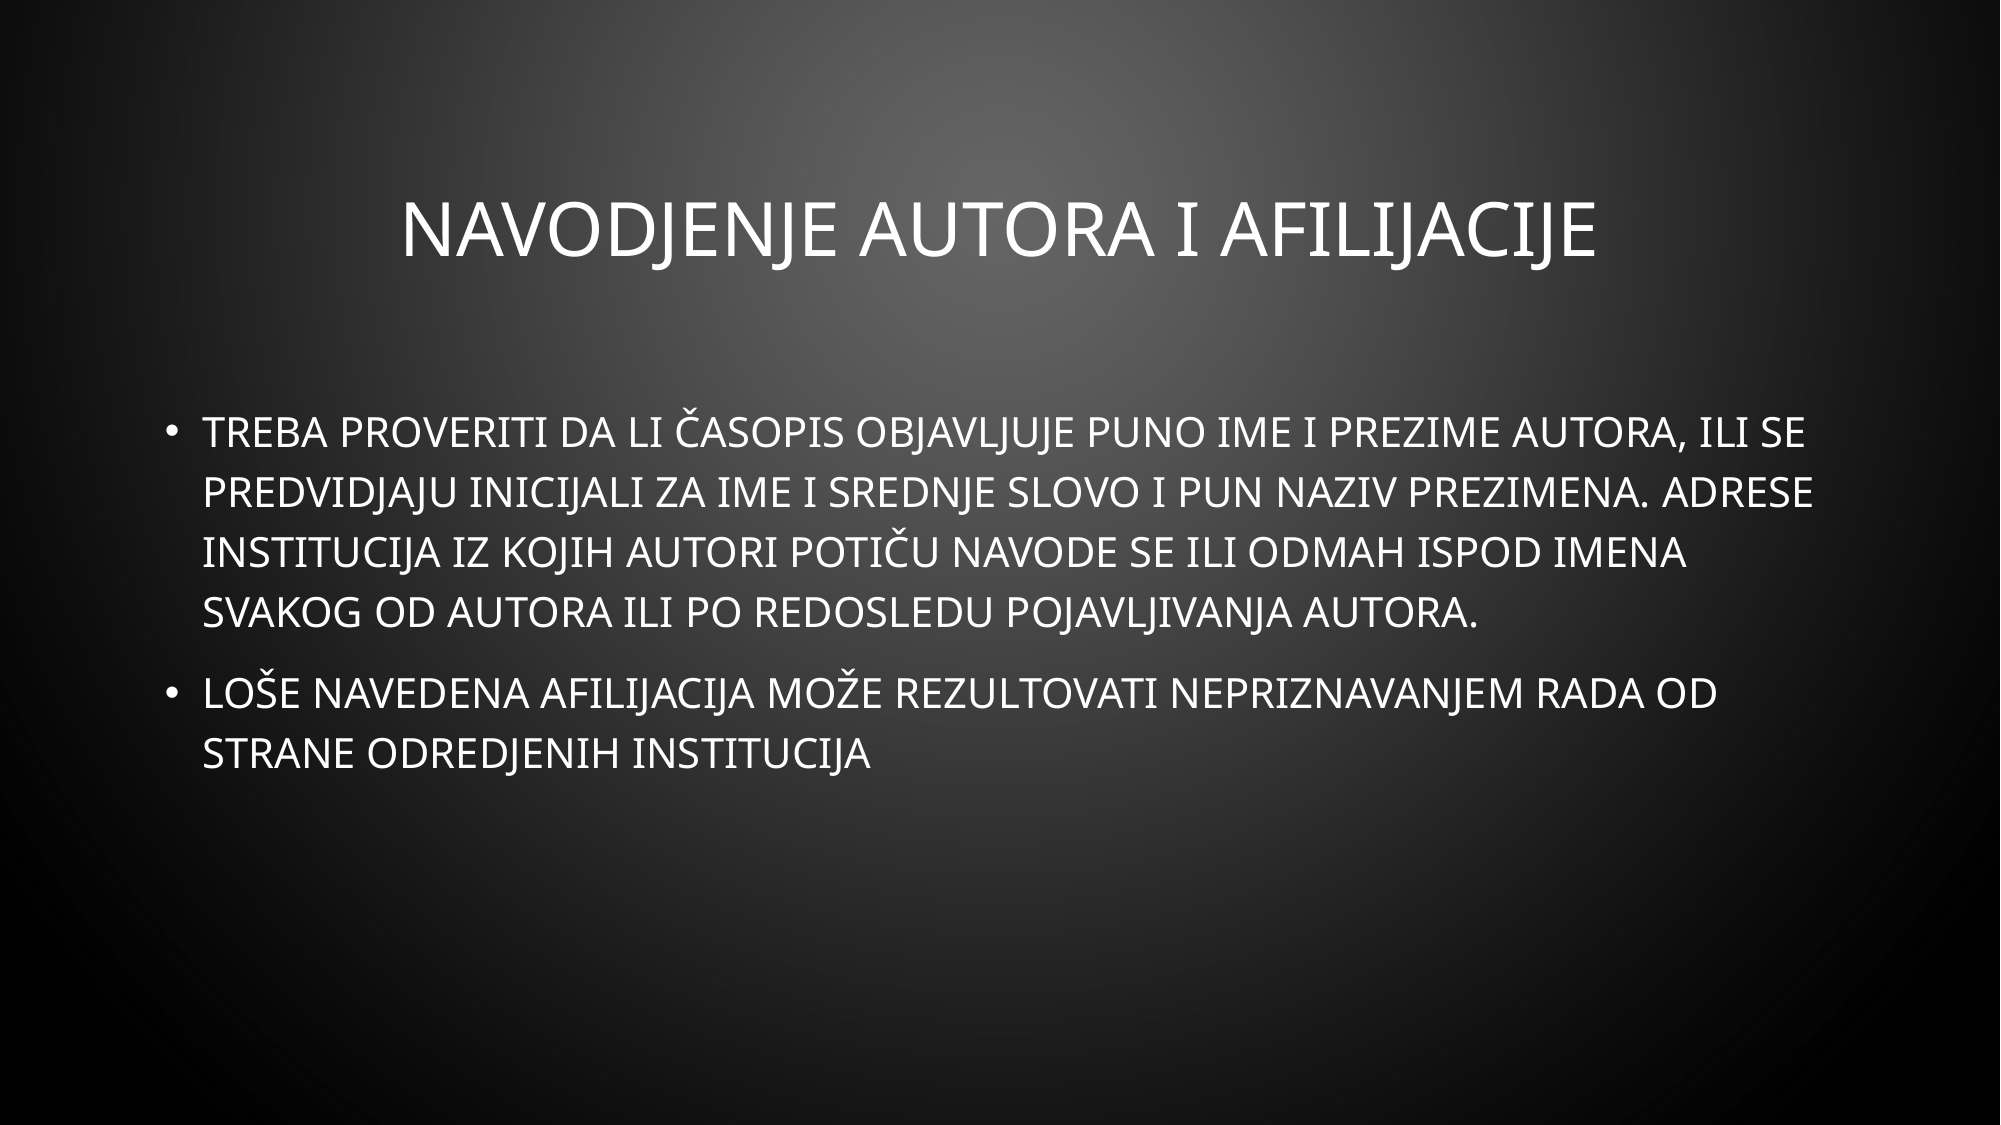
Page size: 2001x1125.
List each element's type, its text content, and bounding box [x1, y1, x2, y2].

list Treba proveriti da li časopis objavljuje puno ime i prezime autora, ili se predvidjaju inicijali za ime i srednje slovo i pun naziv prezimena. Adrese institucija iz kojih autori potiču navode se ili odmah ispod imena svakog od autora ili po redosledu pojavljivanja autora. Loše navedena afilijacija može rezultovati nepriznavanjem rada od strane odredjenih institucija [149, 388, 1851, 950]
picture [0, 0, 2000, 1125]
title NAVODJENJE AutorA i afilijacije [149, 101, 1851, 364]
